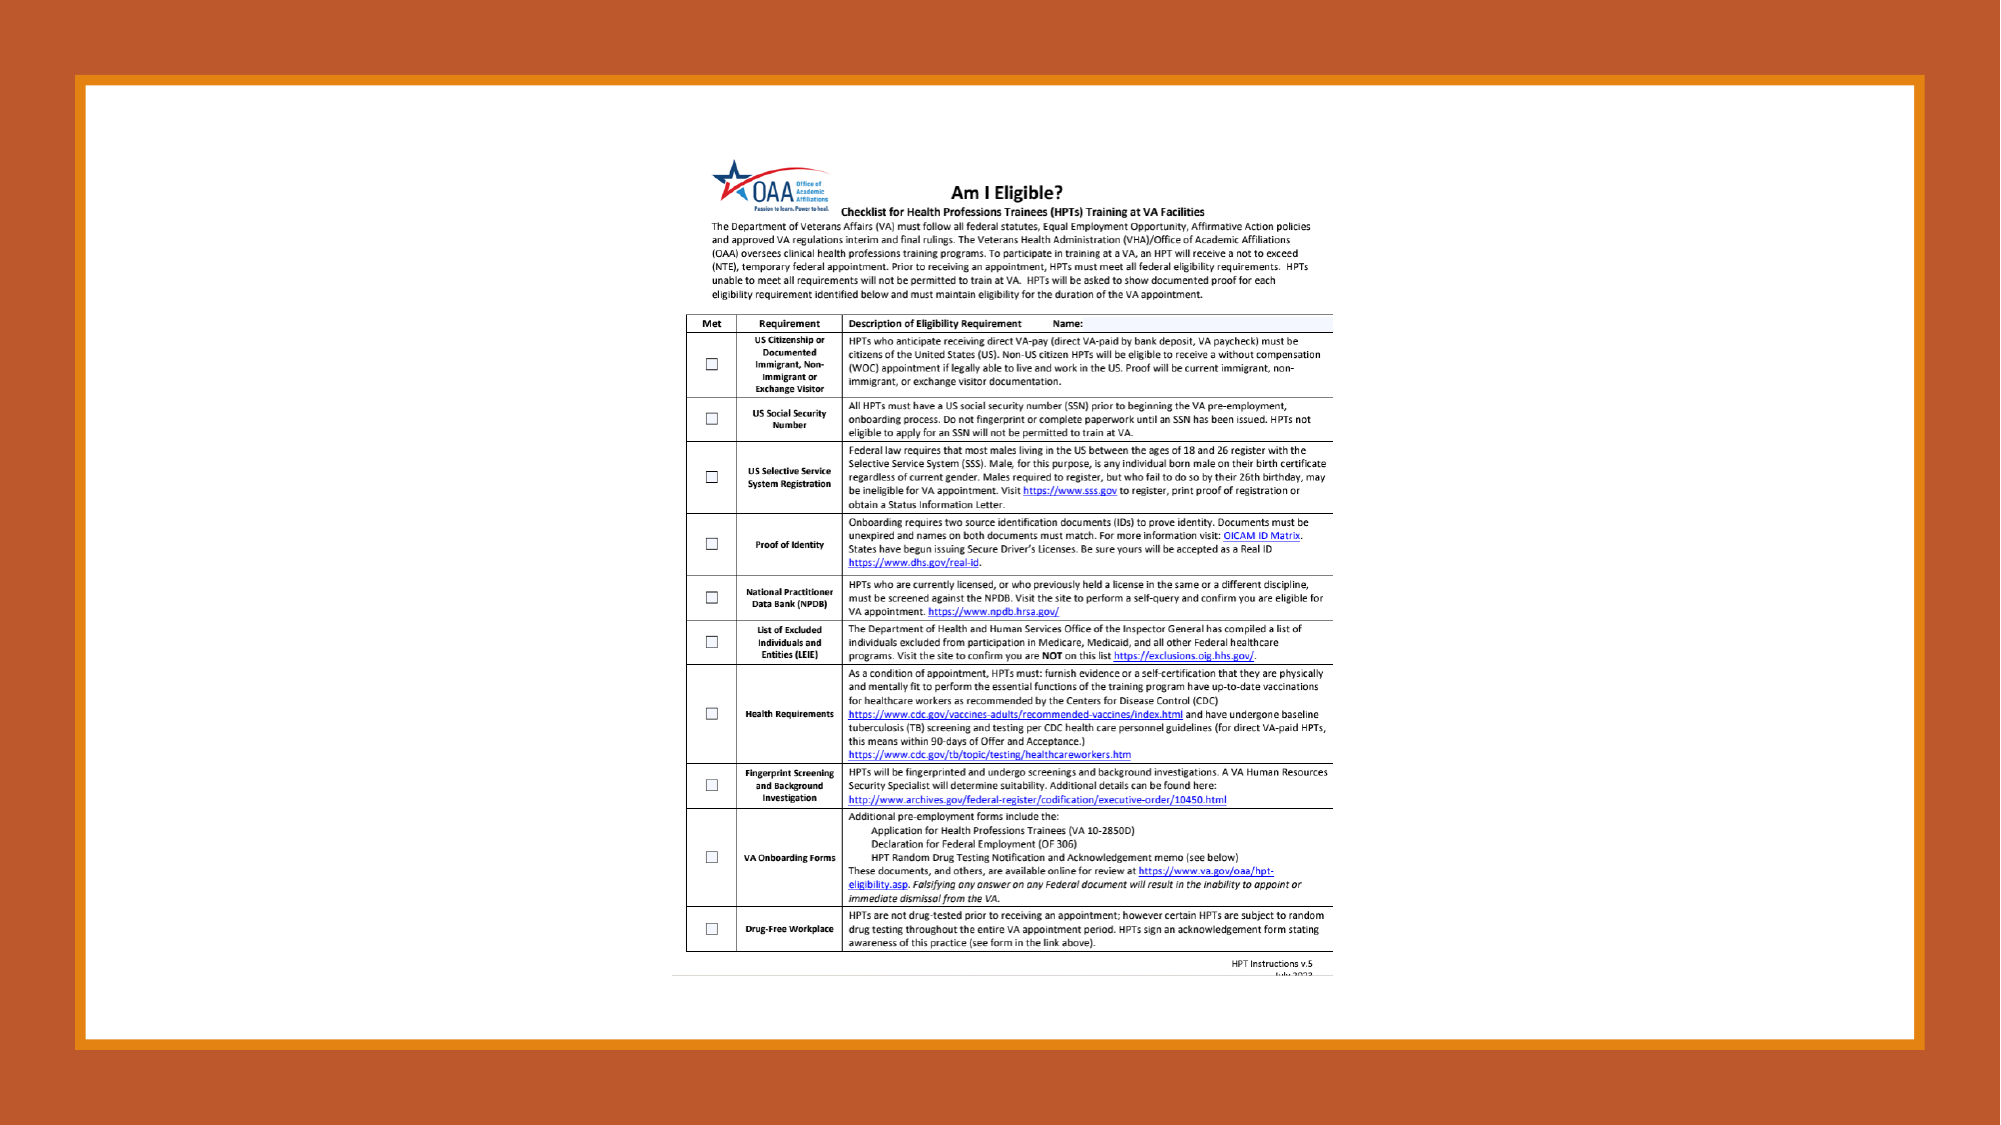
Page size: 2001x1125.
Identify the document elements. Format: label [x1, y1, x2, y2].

text_box [74, 74, 1926, 1051]
text_box [84, 84, 1916, 1041]
text_box [0, 0, 2000, 1125]
list [672, 148, 1333, 976]
